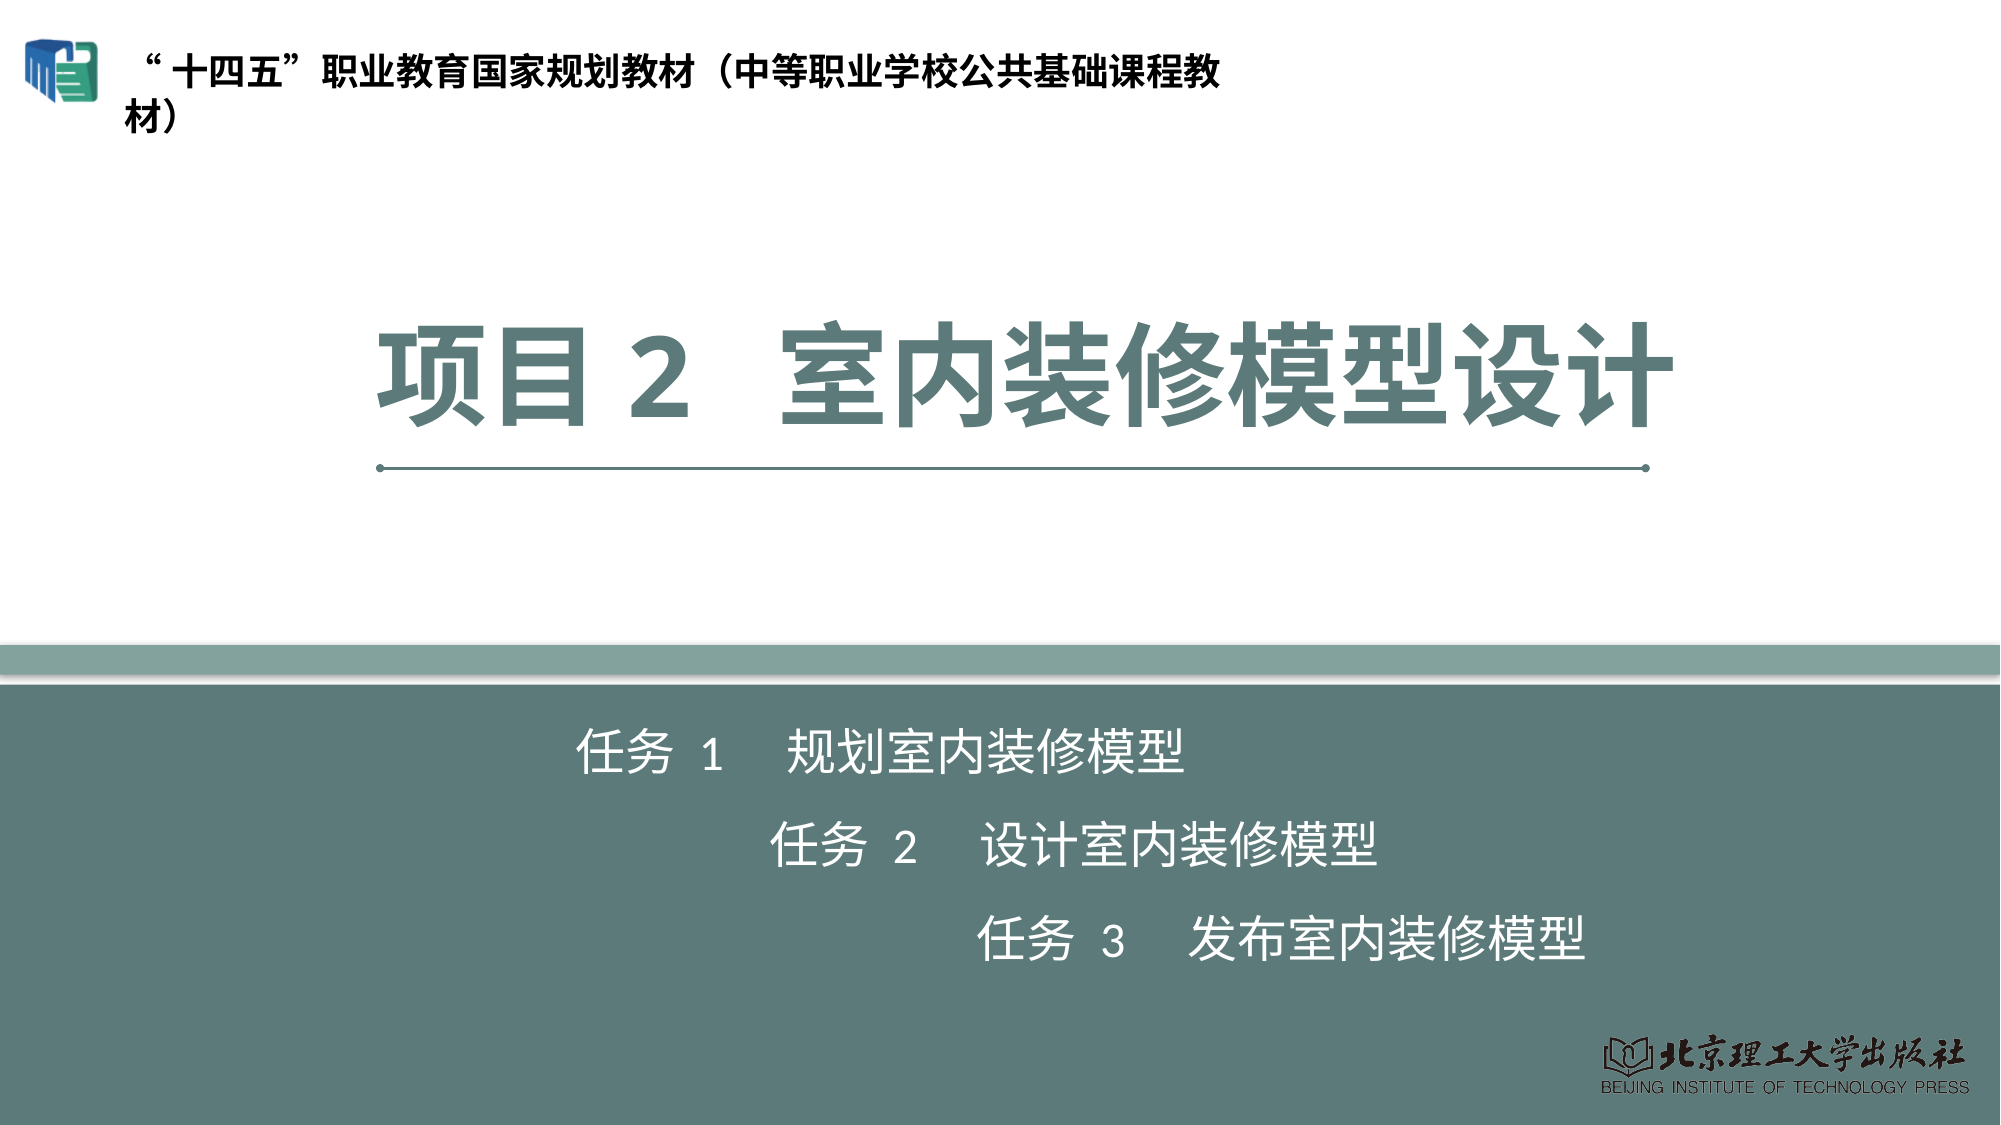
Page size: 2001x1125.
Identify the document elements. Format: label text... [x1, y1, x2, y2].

text_box 任务 3 发布室内装修模型 [962, 900, 1603, 975]
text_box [373, 297, 1678, 469]
text_box [0, 684, 2000, 1125]
text_box “十四五”职业教育国家规划教材（中等职业学校公共基础课程教材） [109, 40, 1308, 146]
text_box [0, 644, 2000, 676]
picture [11, 19, 110, 118]
text_box 任务 1 规划室内装修模型 [560, 713, 1220, 788]
picture [1602, 1034, 1969, 1094]
text_box 任务 2 设计室内装修模型 [754, 806, 1395, 882]
